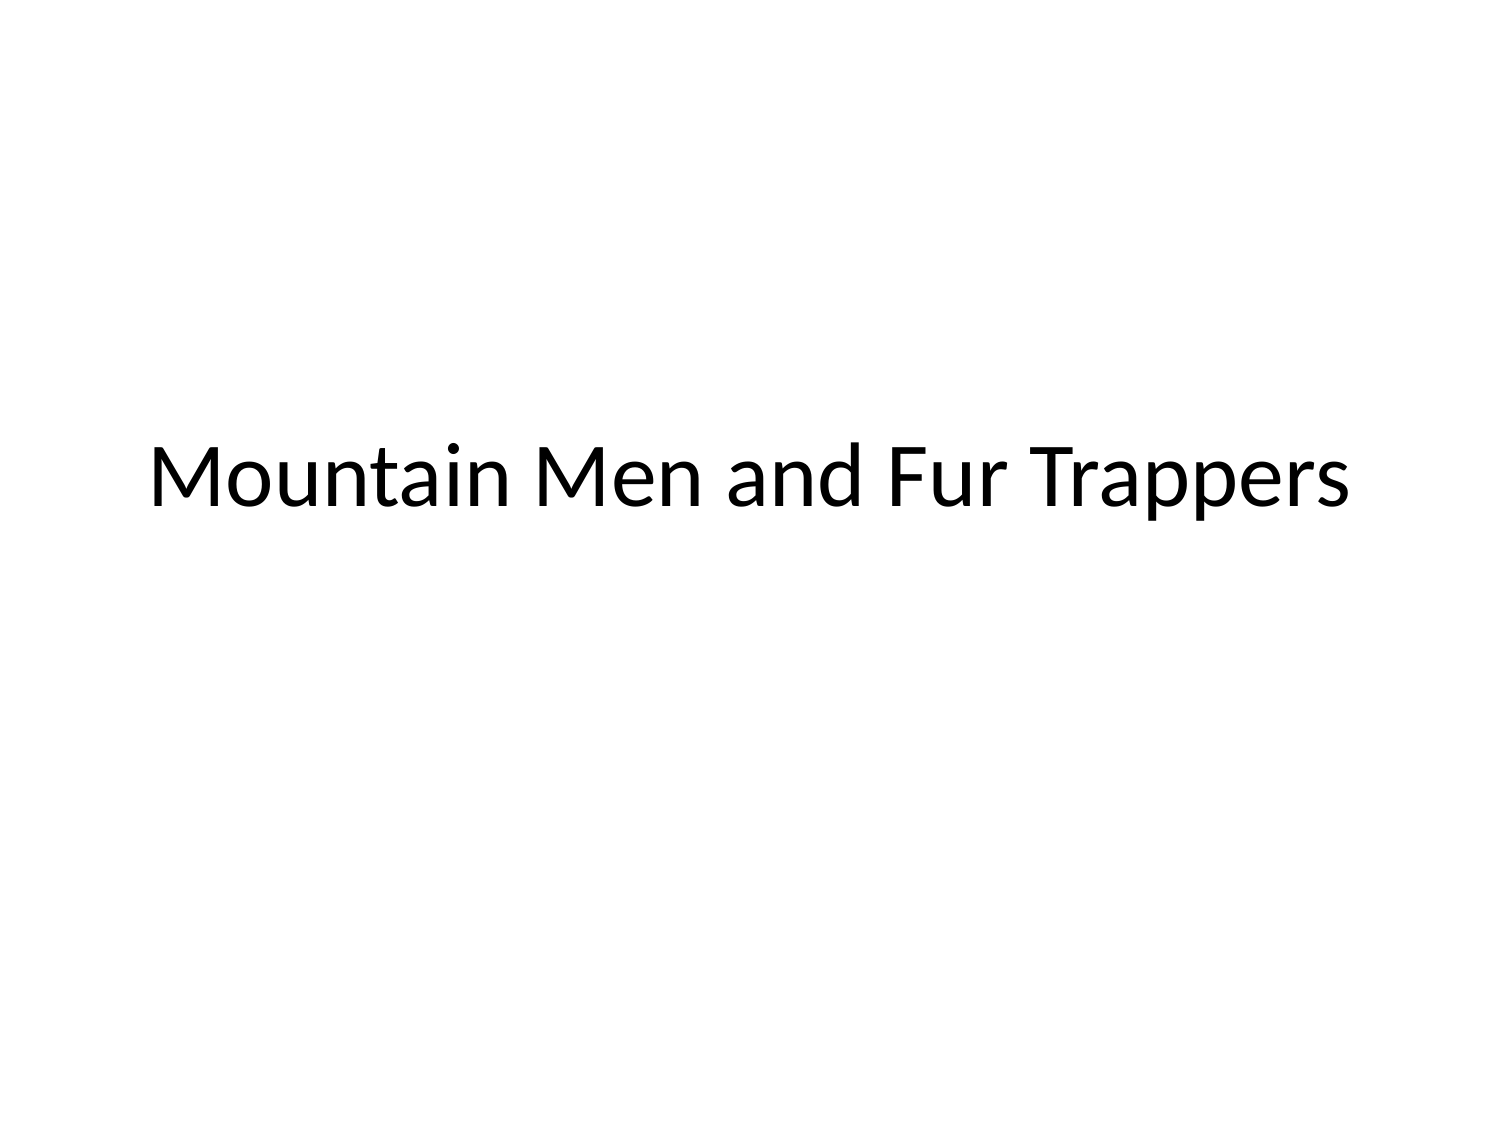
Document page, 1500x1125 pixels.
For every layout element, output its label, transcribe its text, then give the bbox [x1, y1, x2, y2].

title Mountain Men and Fur Trappers [112, 349, 1388, 591]
